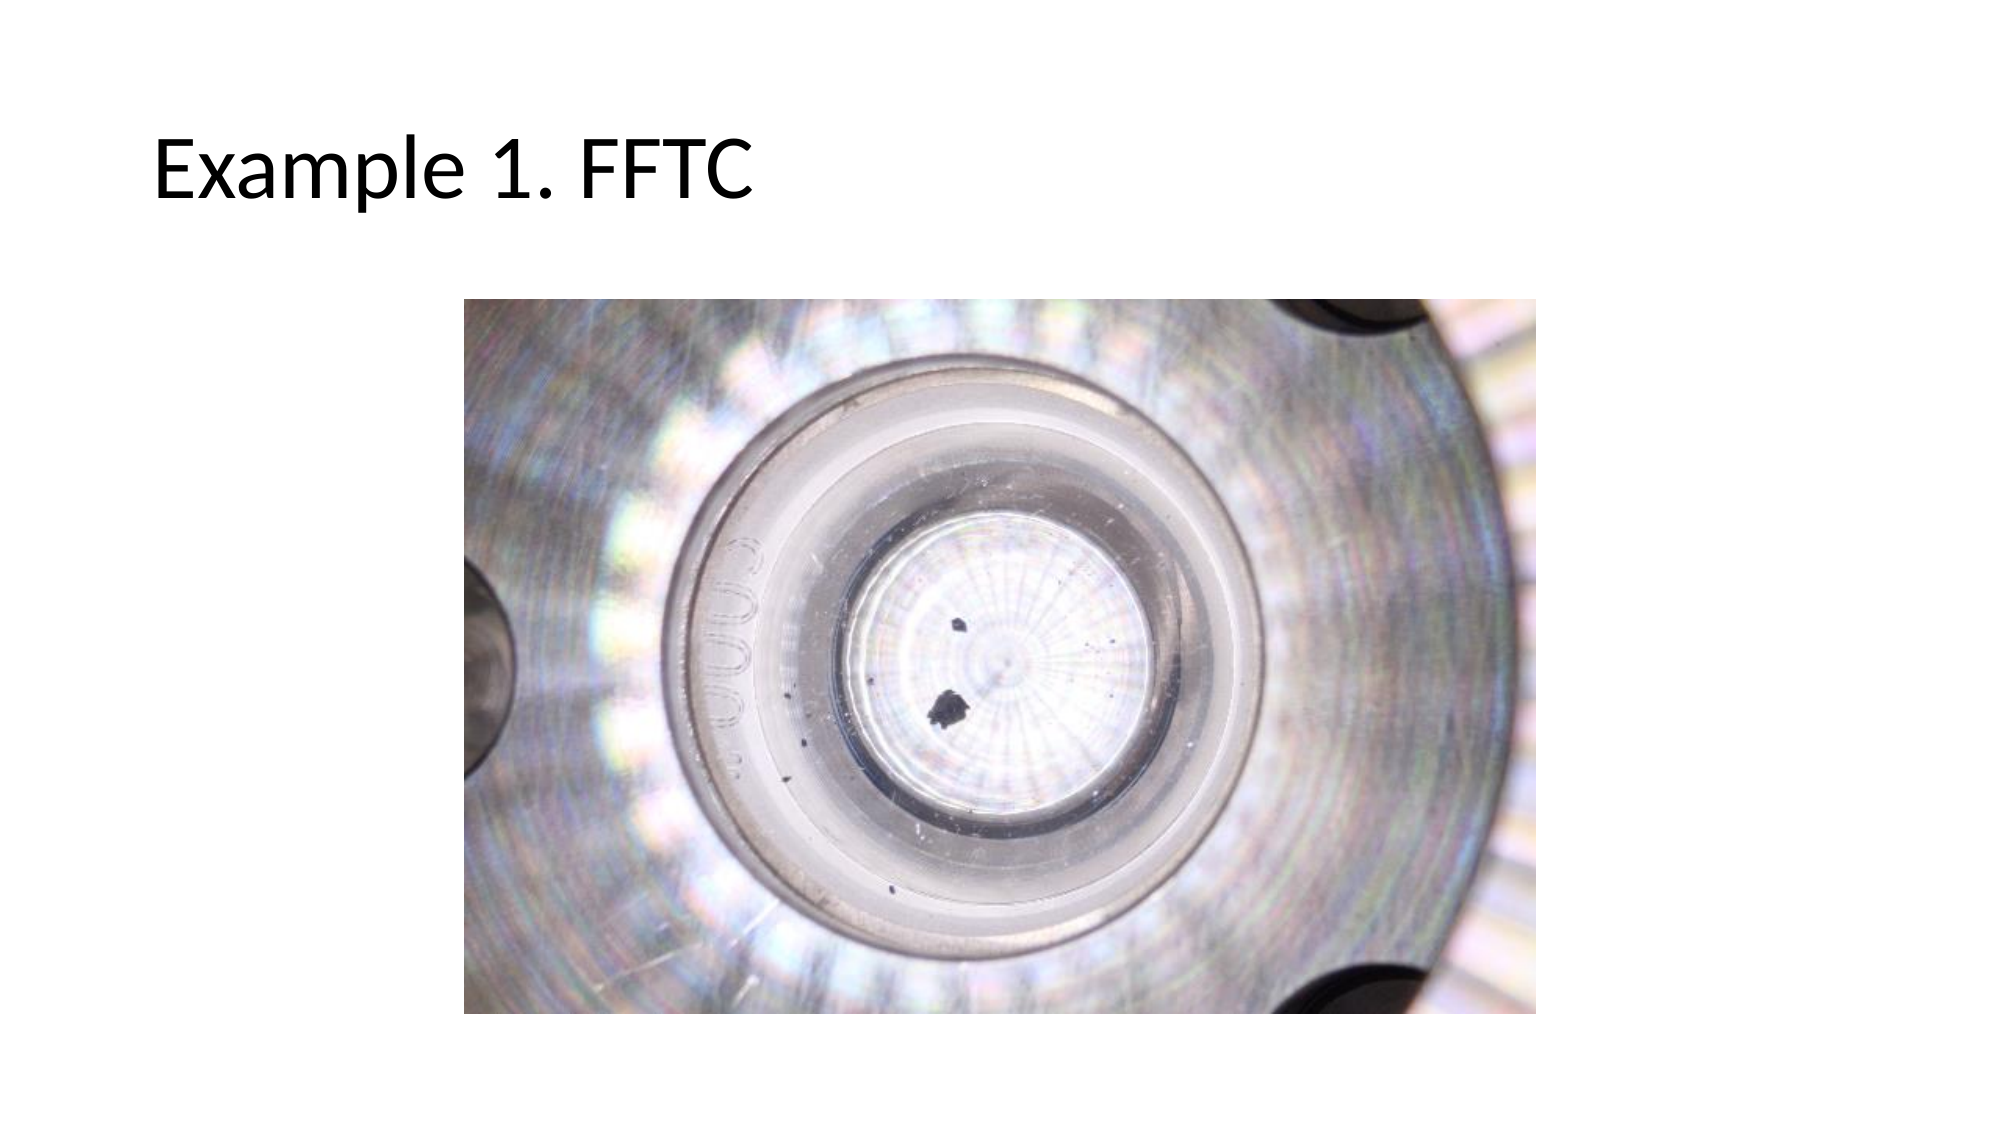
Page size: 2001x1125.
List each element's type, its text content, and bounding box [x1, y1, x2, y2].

title Example 1. FFTC [137, 59, 1863, 278]
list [464, 299, 1536, 1014]
